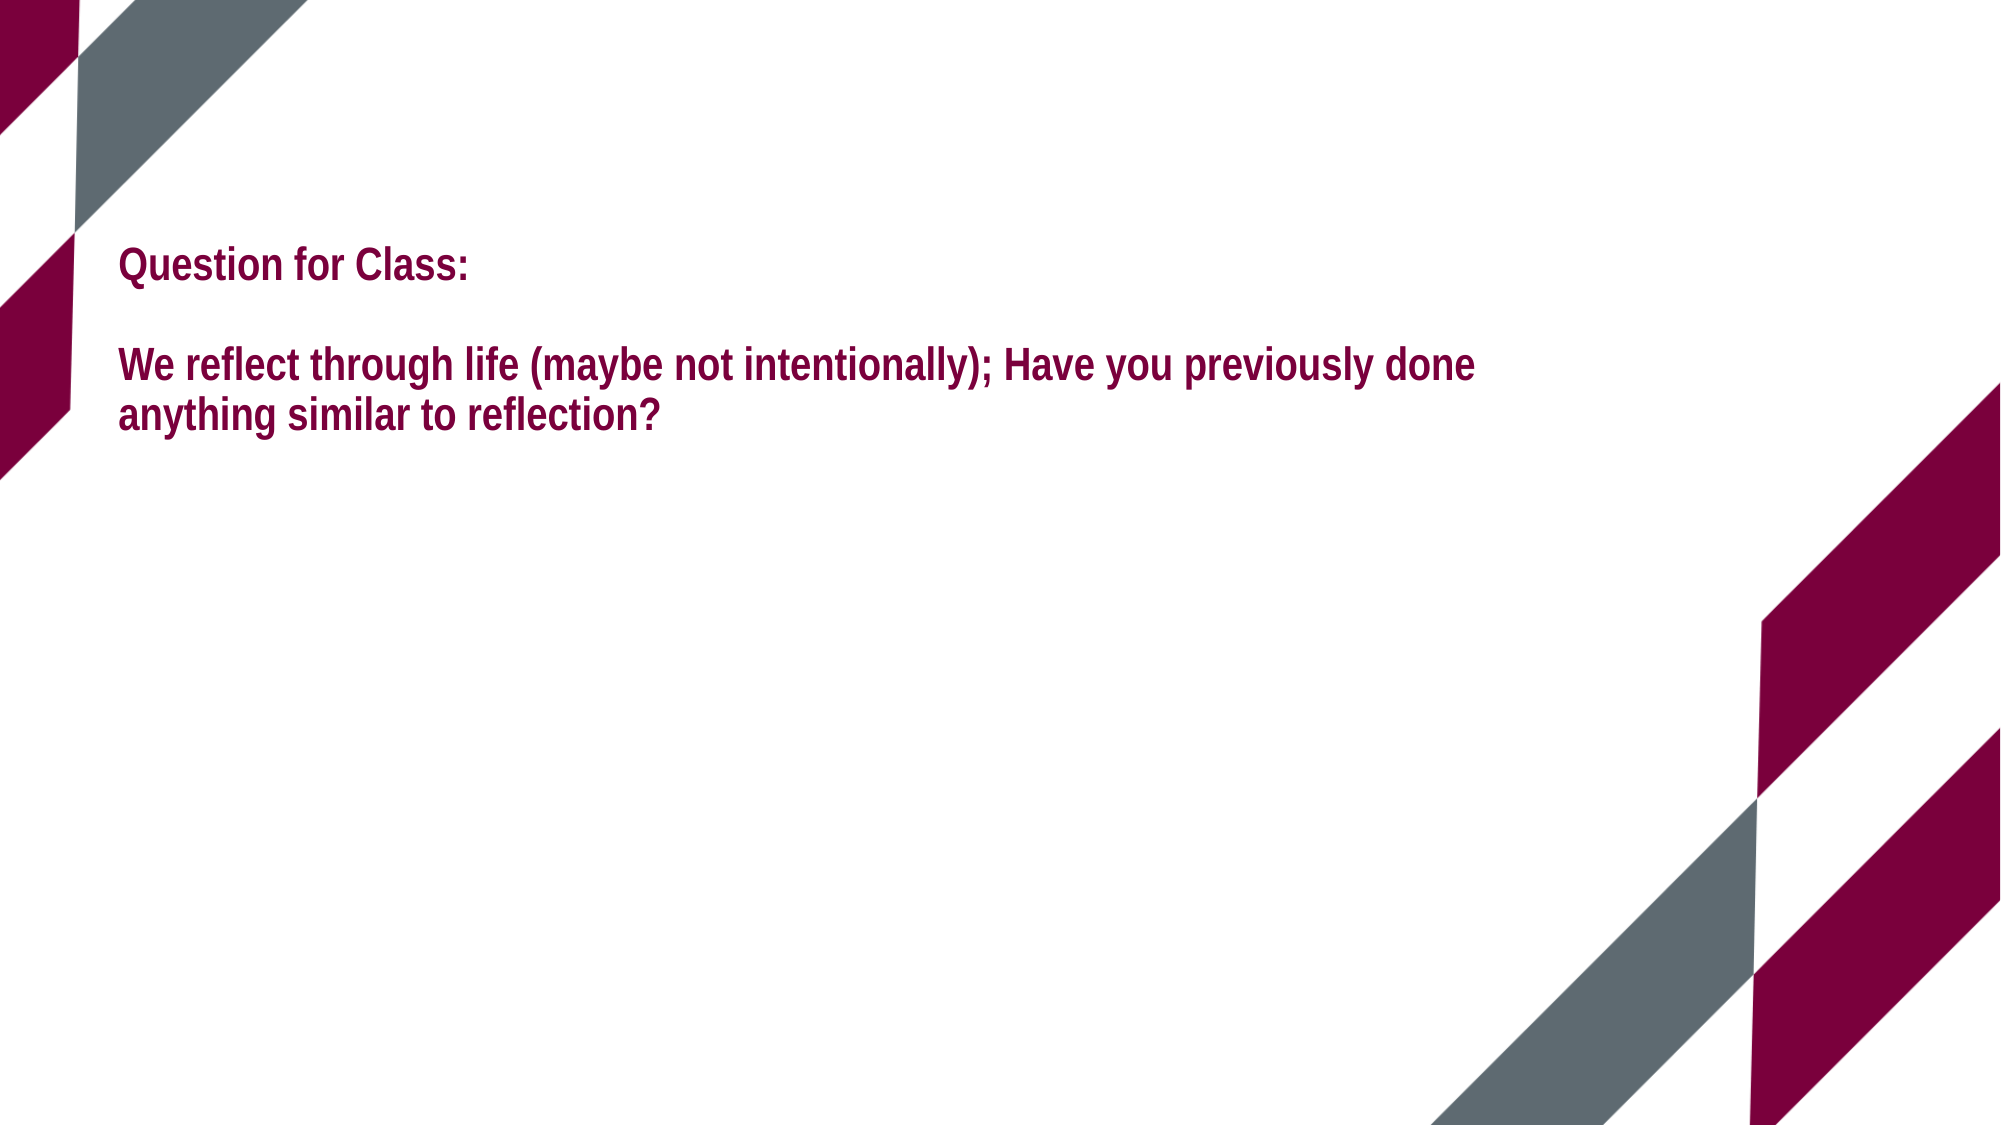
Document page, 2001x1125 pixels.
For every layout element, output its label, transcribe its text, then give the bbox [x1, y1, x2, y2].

picture [0, 0, 2001, 1125]
title Question for Class: We reflect through life (maybe not intentionally); Have you previously done anything similar to reflection? [103, 232, 1514, 449]
